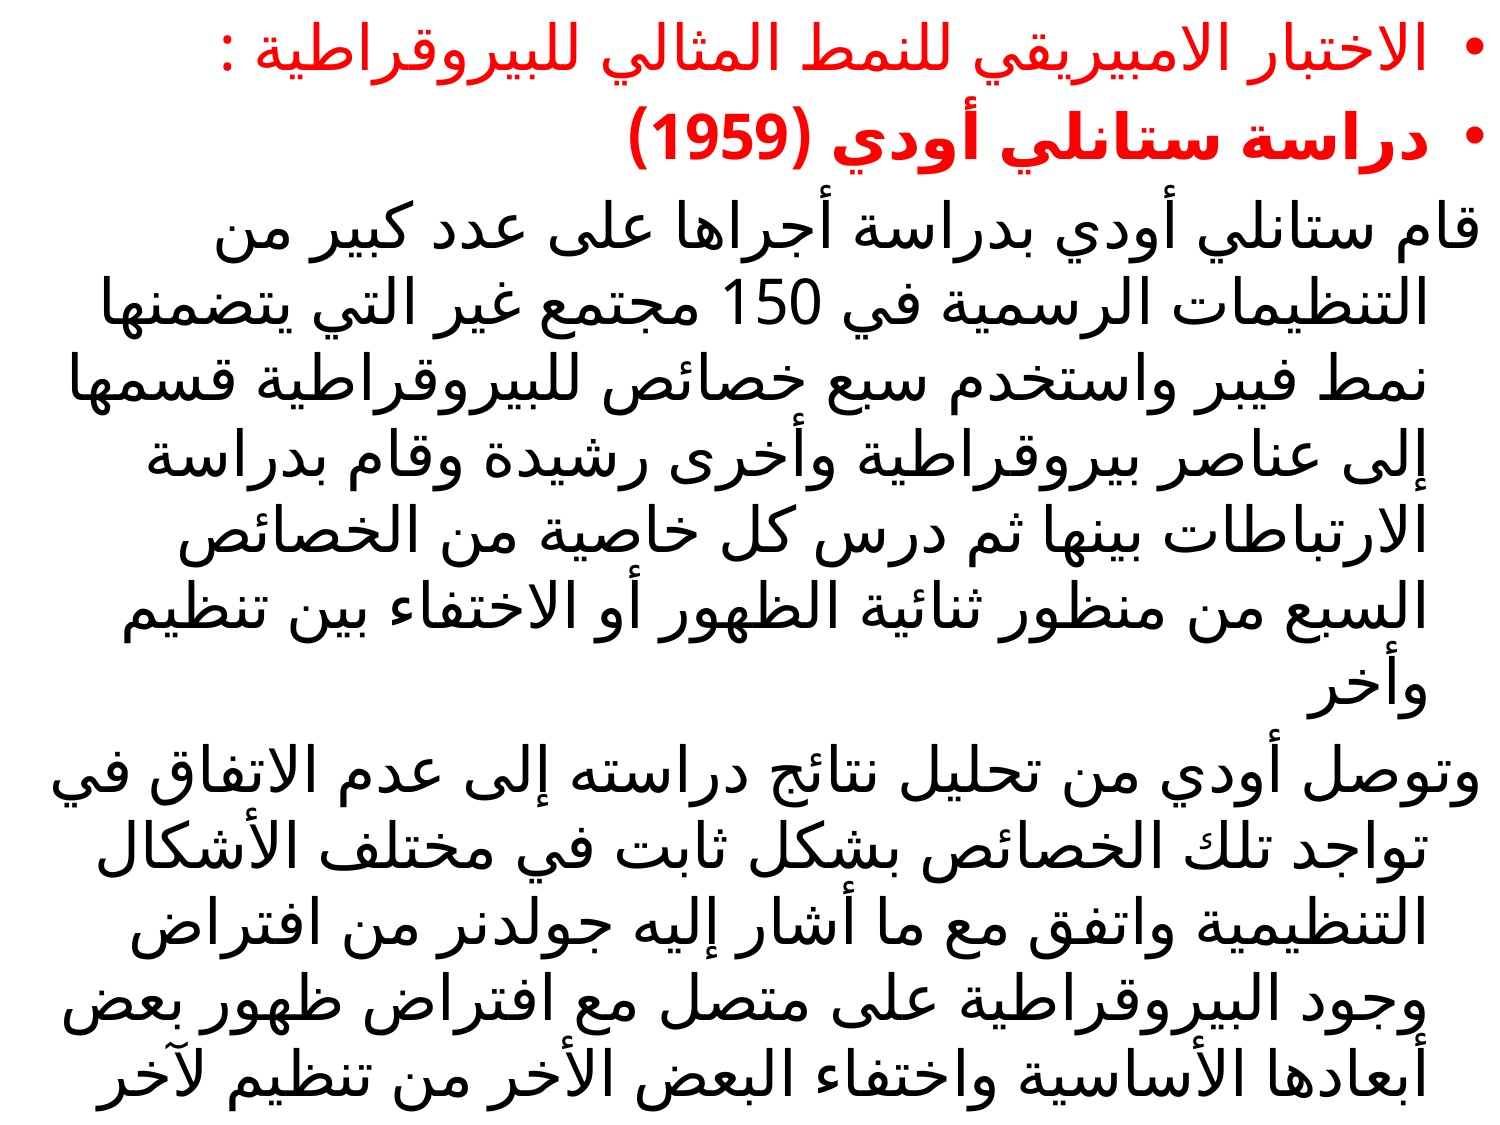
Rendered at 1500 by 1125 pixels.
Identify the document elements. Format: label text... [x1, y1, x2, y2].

list الاختبار الامبيريقي للنمط المثالي للبيروقراطية : دراسة ستانلي أودي (1959) قام ستانلي أودي بدراسة أجراها على عدد كبير من التنظيمات الرسمية في 150 مجتمع غير التي يتضمنها نمط فيبر واستخدم سبع خصائص للبيروقراطية قسمها إلى عناصر بيروقراطية وأخرى رشيدة وقام بدراسة الارتباطات بينها ثم درس كل خاصية من الخصائص السبع من منظور ثنائية الظهور أو الاختفاء بين تنظيم وأخر وتوصل أودي من تحليل نتائج دراسته إلى عدم الاتفاق في تواجد تلك الخصائص بشكل ثابت في مختلف الأشكال التنظيمية واتفق مع ما أشار إليه جولدنر من افتراض وجود البيروقراطية على متصل مع افتراض ظهور بعض أبعادها الأساسية واختفاء البعض الأخر من تنظيم لآخر [0, 0, 1500, 1125]
